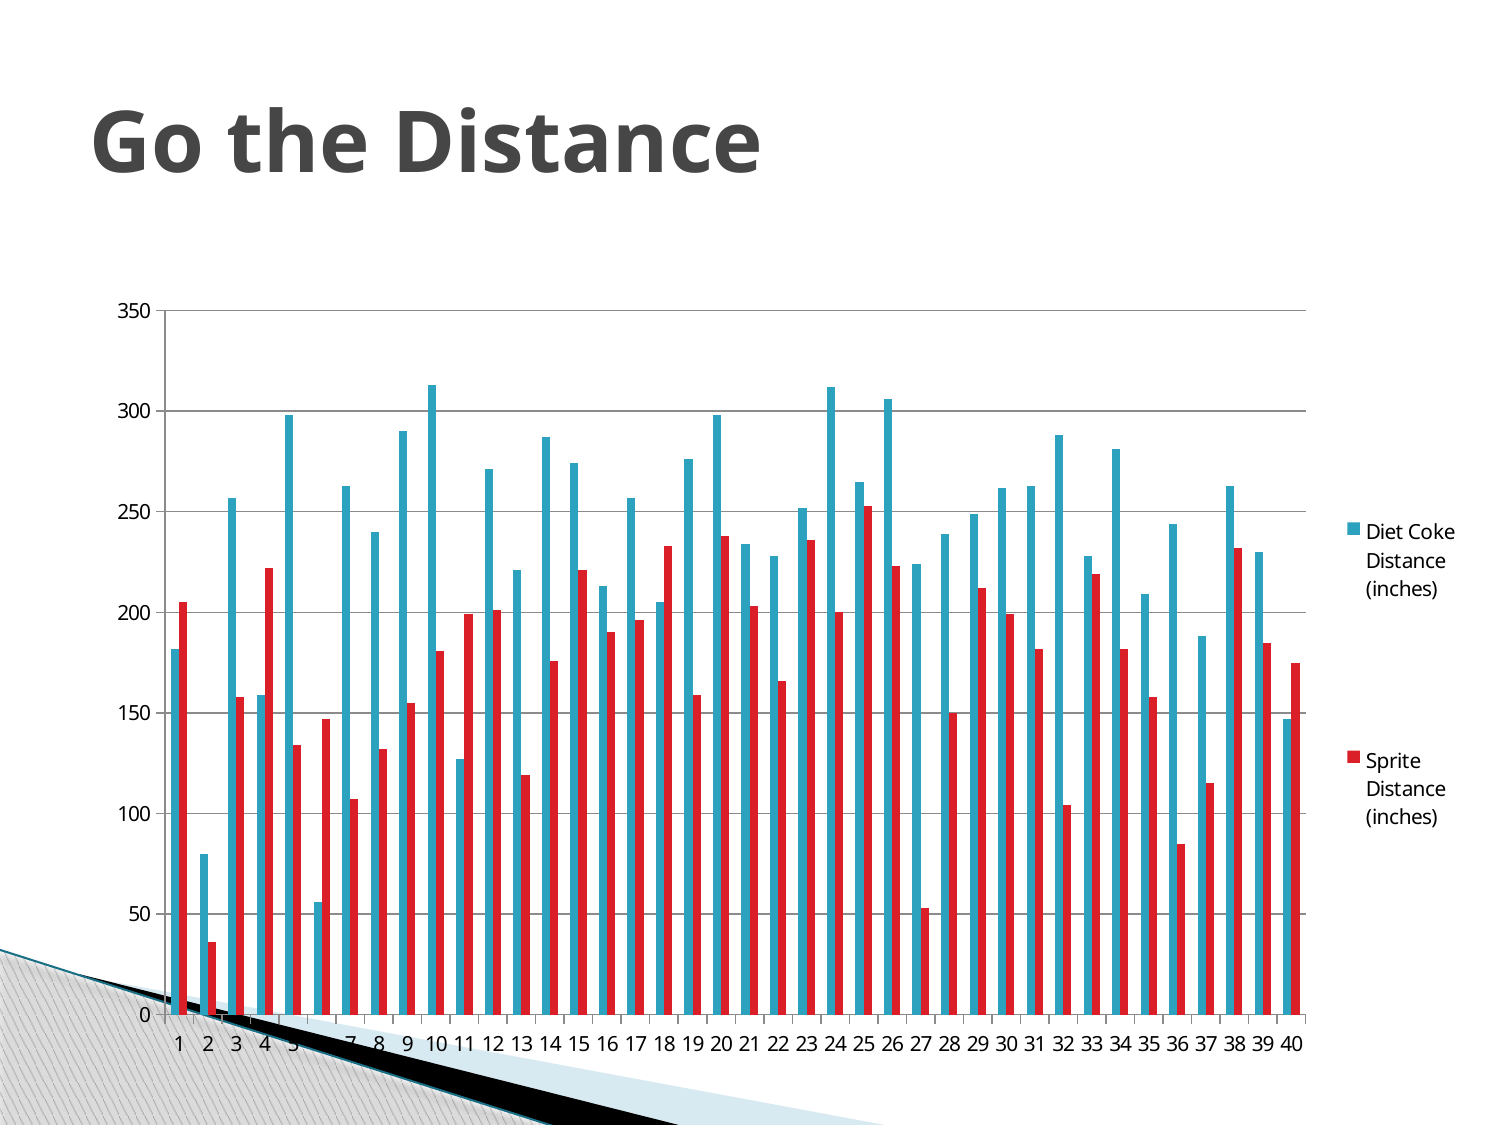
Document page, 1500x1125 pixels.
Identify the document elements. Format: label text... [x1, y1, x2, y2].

chart [87, 287, 1476, 1083]
title Go the Distance [75, 45, 1425, 233]
